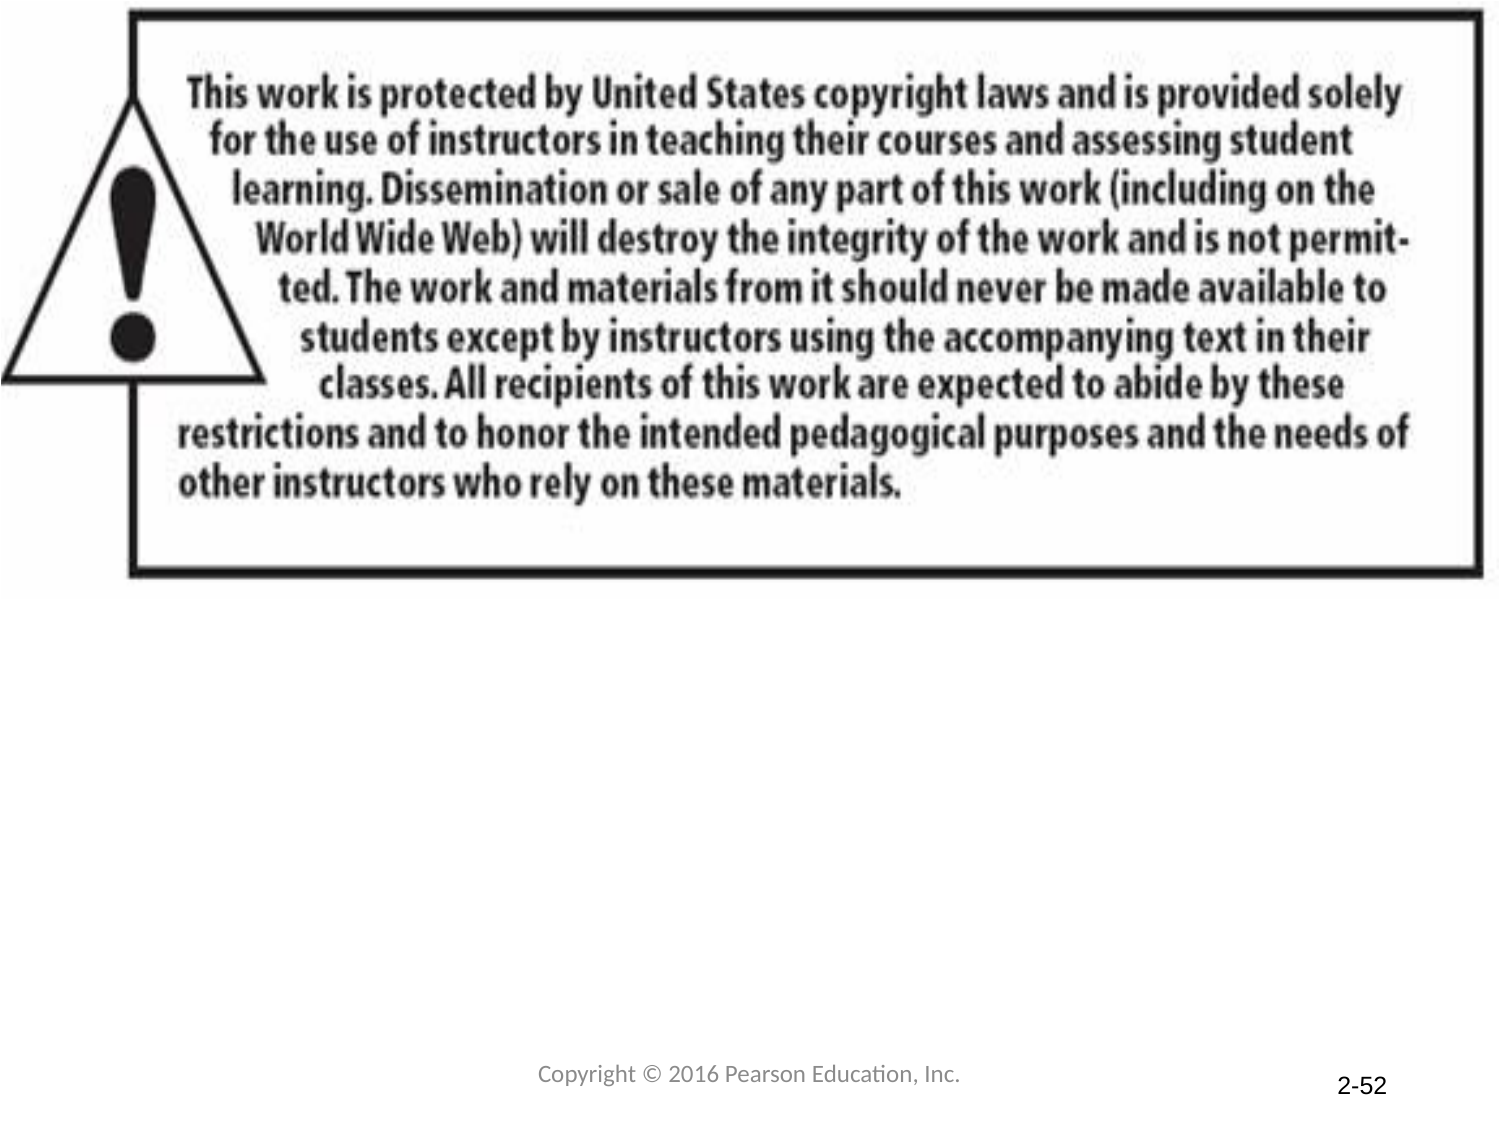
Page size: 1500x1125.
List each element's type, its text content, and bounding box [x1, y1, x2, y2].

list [0, 0, 1500, 601]
footer Copyright © 2016 Pearson Education, Inc. [512, 1042, 988, 1103]
